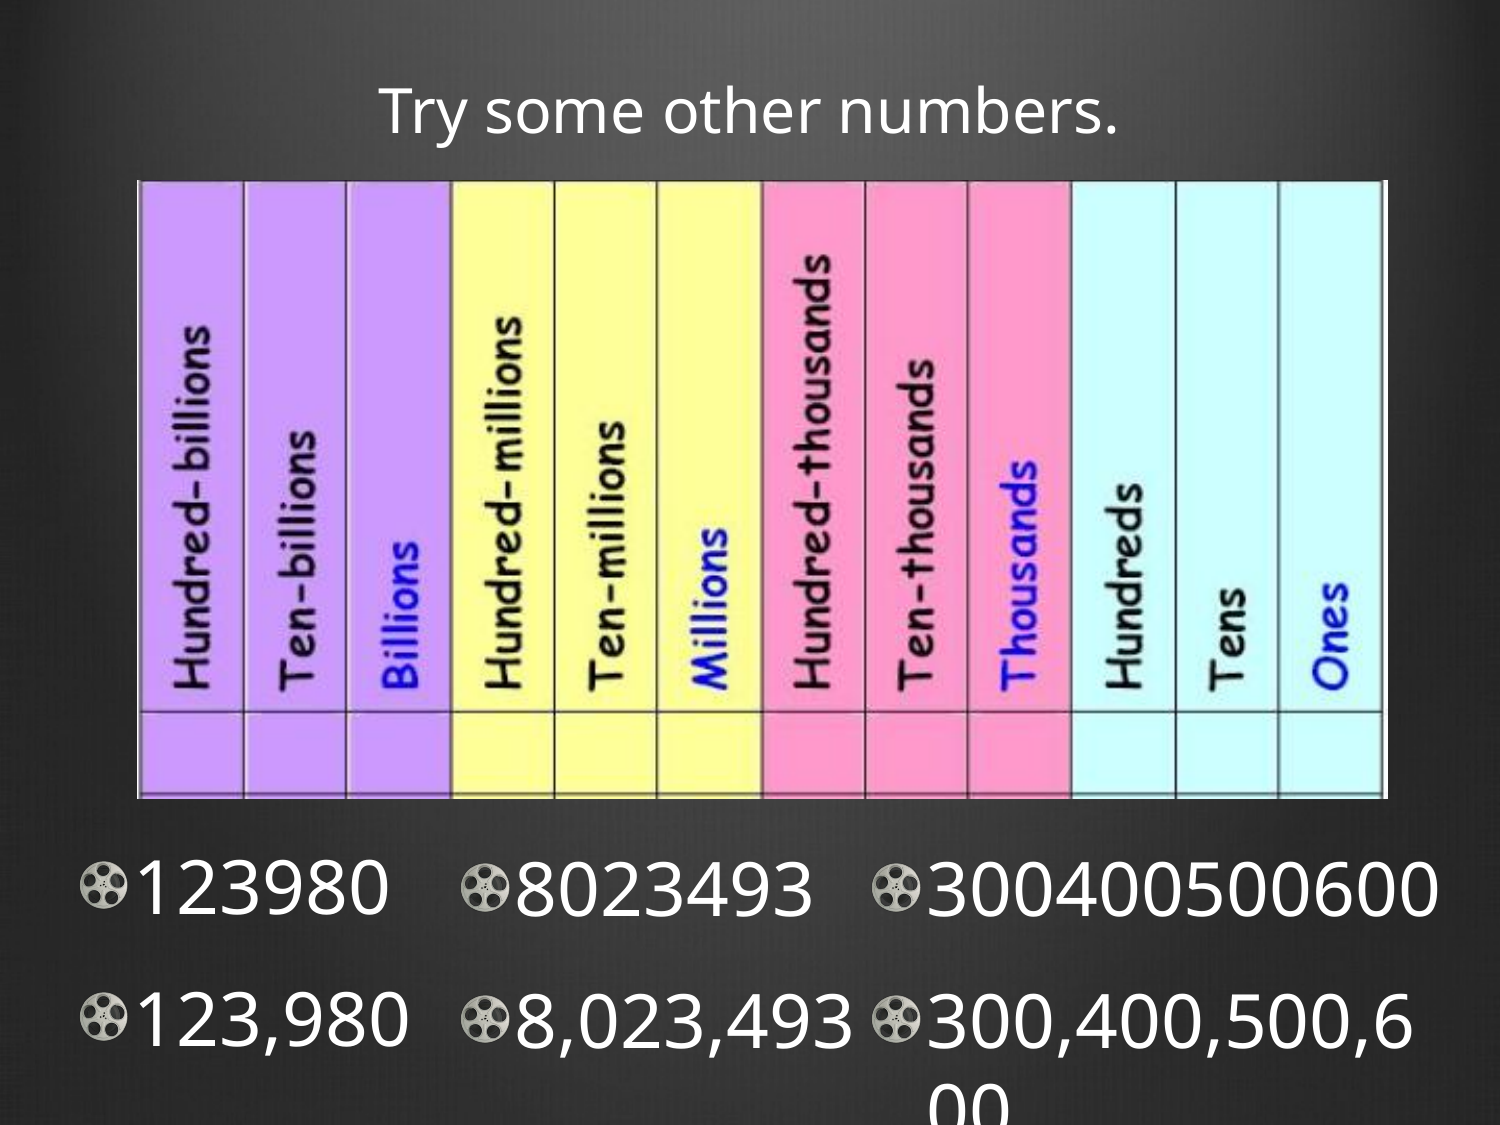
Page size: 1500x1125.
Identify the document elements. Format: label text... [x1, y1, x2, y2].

picture [458, 992, 512, 1045]
picture [77, 858, 130, 911]
picture [869, 860, 923, 914]
list 300400500600 300,400,500,600 [854, 834, 1472, 1105]
list 123980 123,980 [62, 832, 443, 1102]
picture [869, 992, 923, 1045]
picture [458, 860, 512, 914]
list 8023493 8,023,493 [443, 839, 854, 1105]
picture [137, 180, 1388, 799]
title Try some other numbers. [112, 35, 1388, 181]
picture [77, 989, 130, 1043]
